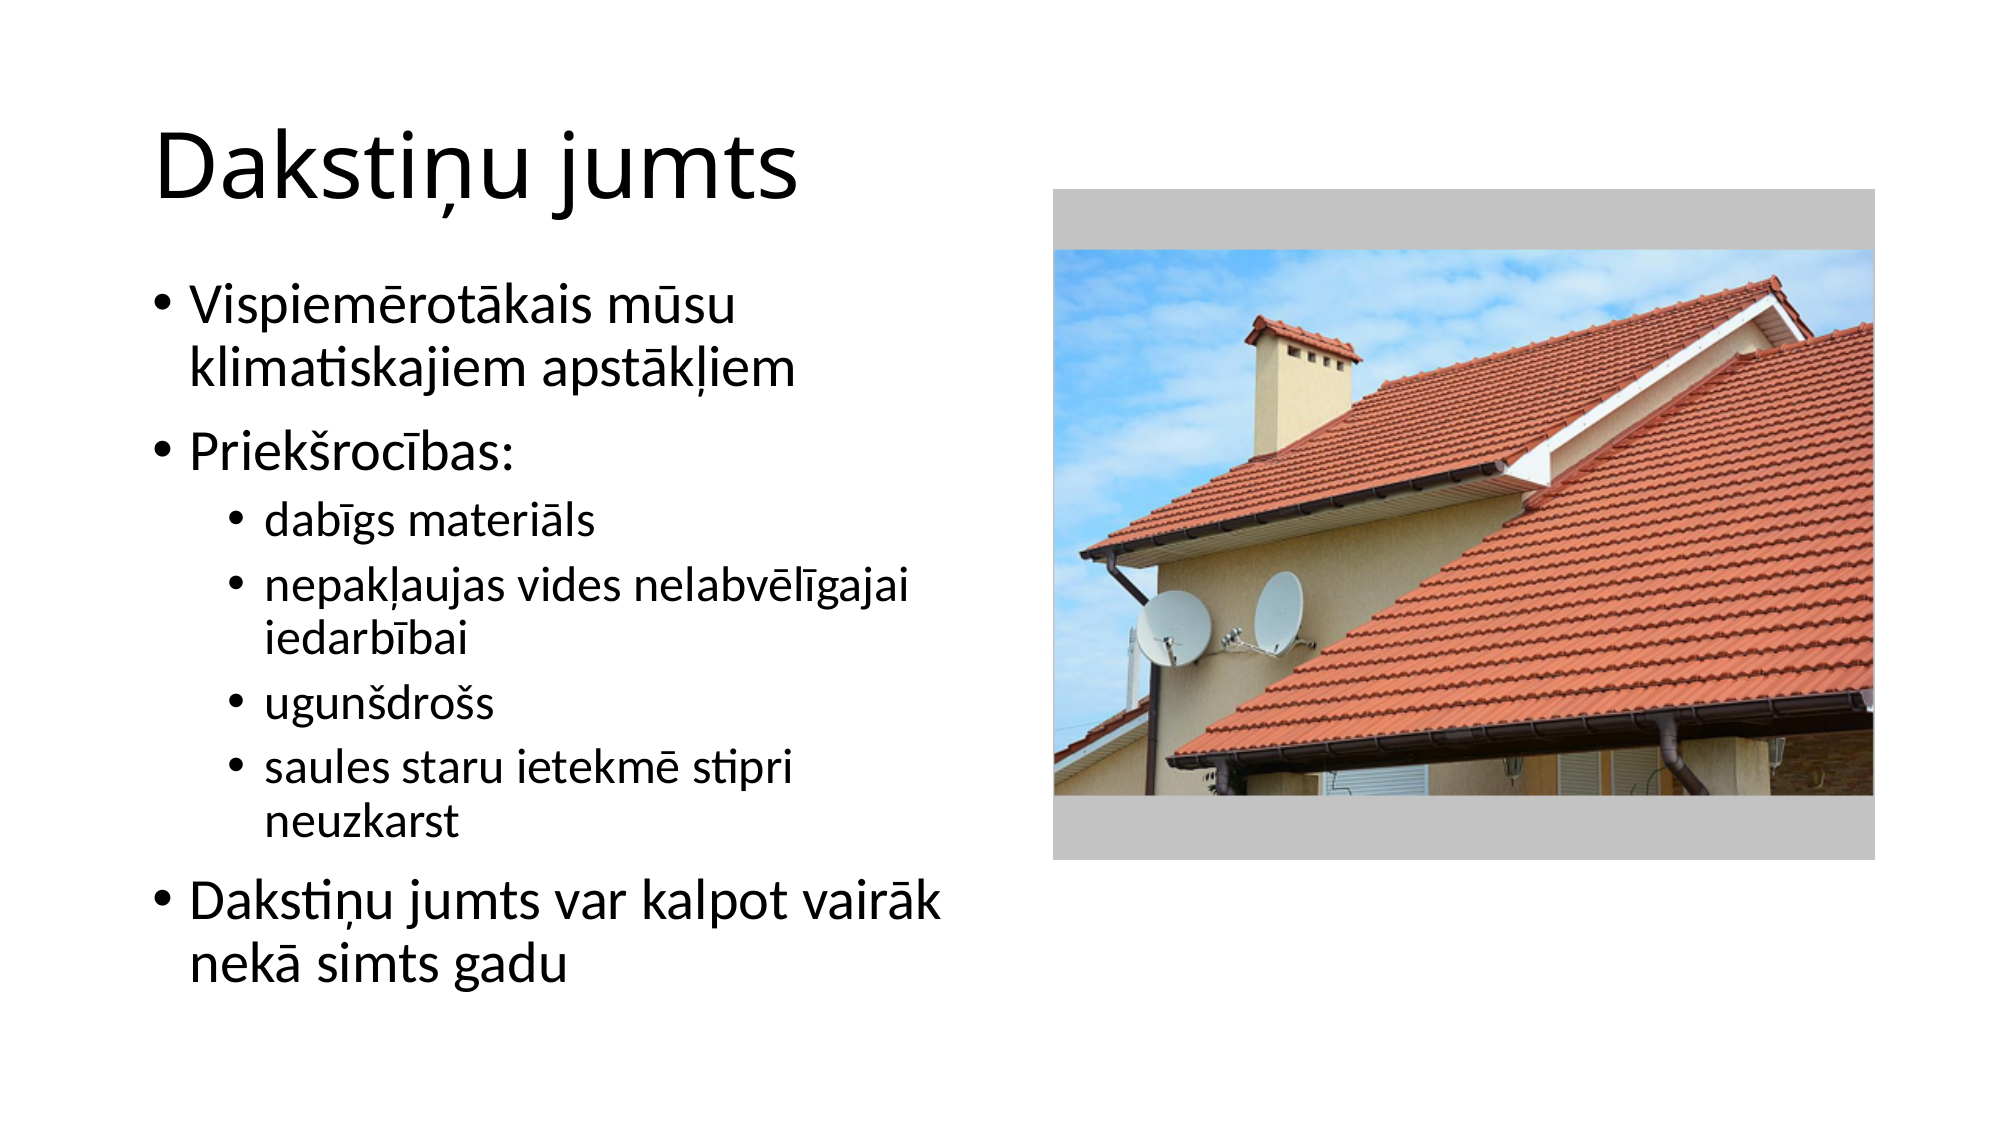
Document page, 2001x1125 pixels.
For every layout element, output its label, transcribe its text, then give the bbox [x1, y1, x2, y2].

picture [1053, 189, 1875, 860]
title Dakstiņu jumts [137, 59, 1863, 278]
list Vispiemērotākais mūsu klimatiskajiem apstākļiem Priekšrocības: dabīgs materiāls nepakļaujas vides nelabvēlīgajai iedarbībai ugunšdrošs saules staru ietekmē stipri neuzkarst Dakstiņu jumts var kalpot vairāk nekā simts gadu [137, 266, 997, 1021]
